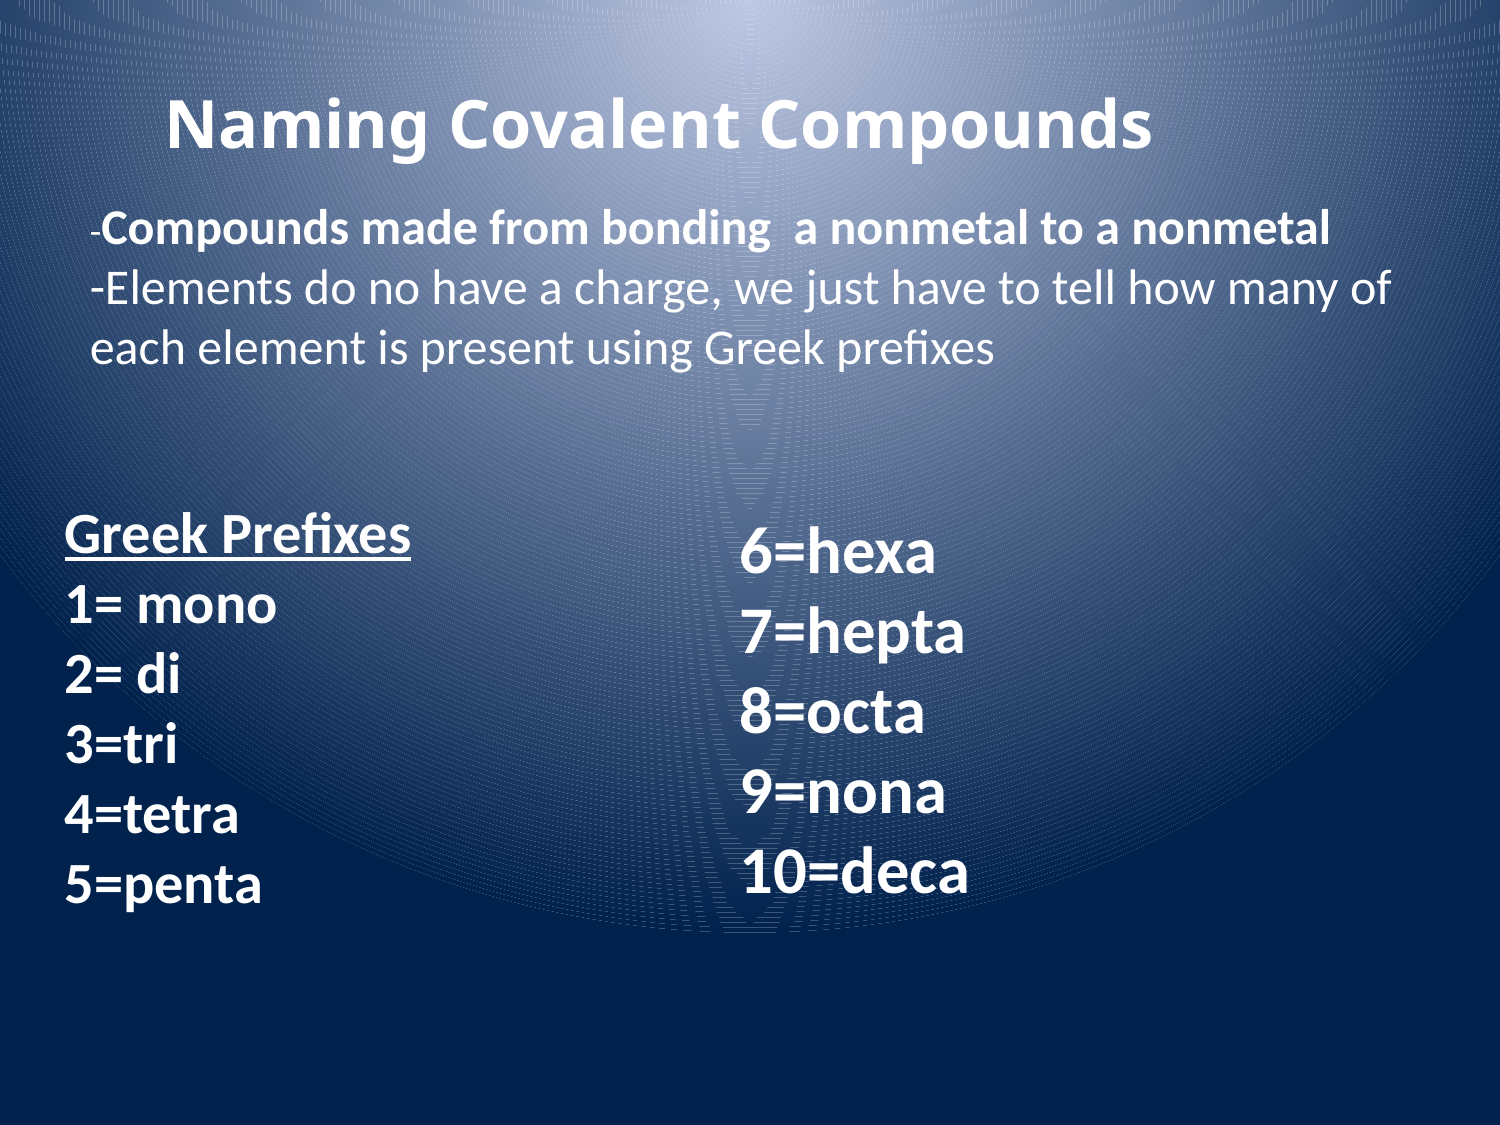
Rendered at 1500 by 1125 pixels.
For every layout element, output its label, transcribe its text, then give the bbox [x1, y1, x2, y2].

text_box Greek Prefixes 1= mono 2= di 3=tri 4=tetra 5=penta [49, 487, 663, 923]
text_box Naming Covalent Compounds [75, 74, 1388, 170]
text_box -Compounds made from bonding a nonmetal to a nonmetal -Elements do no have a charge, we just have to tell how many of each element is present using Greek prefixes [74, 187, 1413, 473]
text_box 6=hexa 7=hepta 8=octa 9=nona 10=deca [724, 499, 1338, 915]
